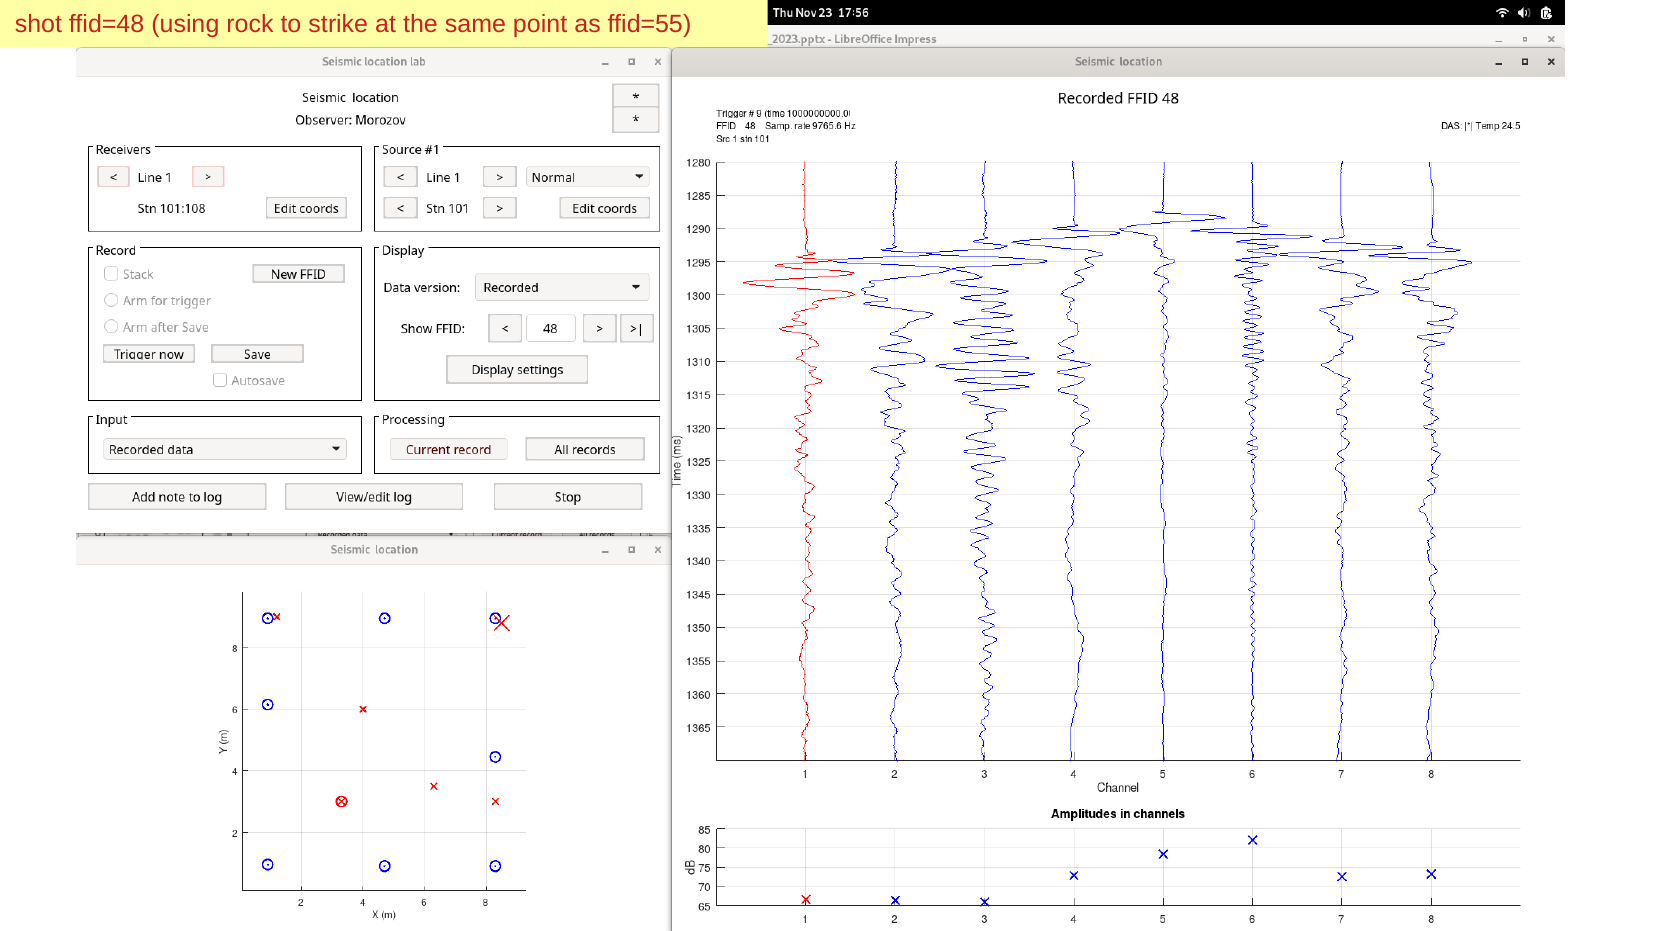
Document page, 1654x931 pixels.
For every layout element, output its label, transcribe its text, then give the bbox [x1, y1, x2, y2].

picture [76, 0, 1565, 931]
text_box shot ffid=48 (using rock to strike at the same point as ffid=55) [0, 0, 76, 48]
